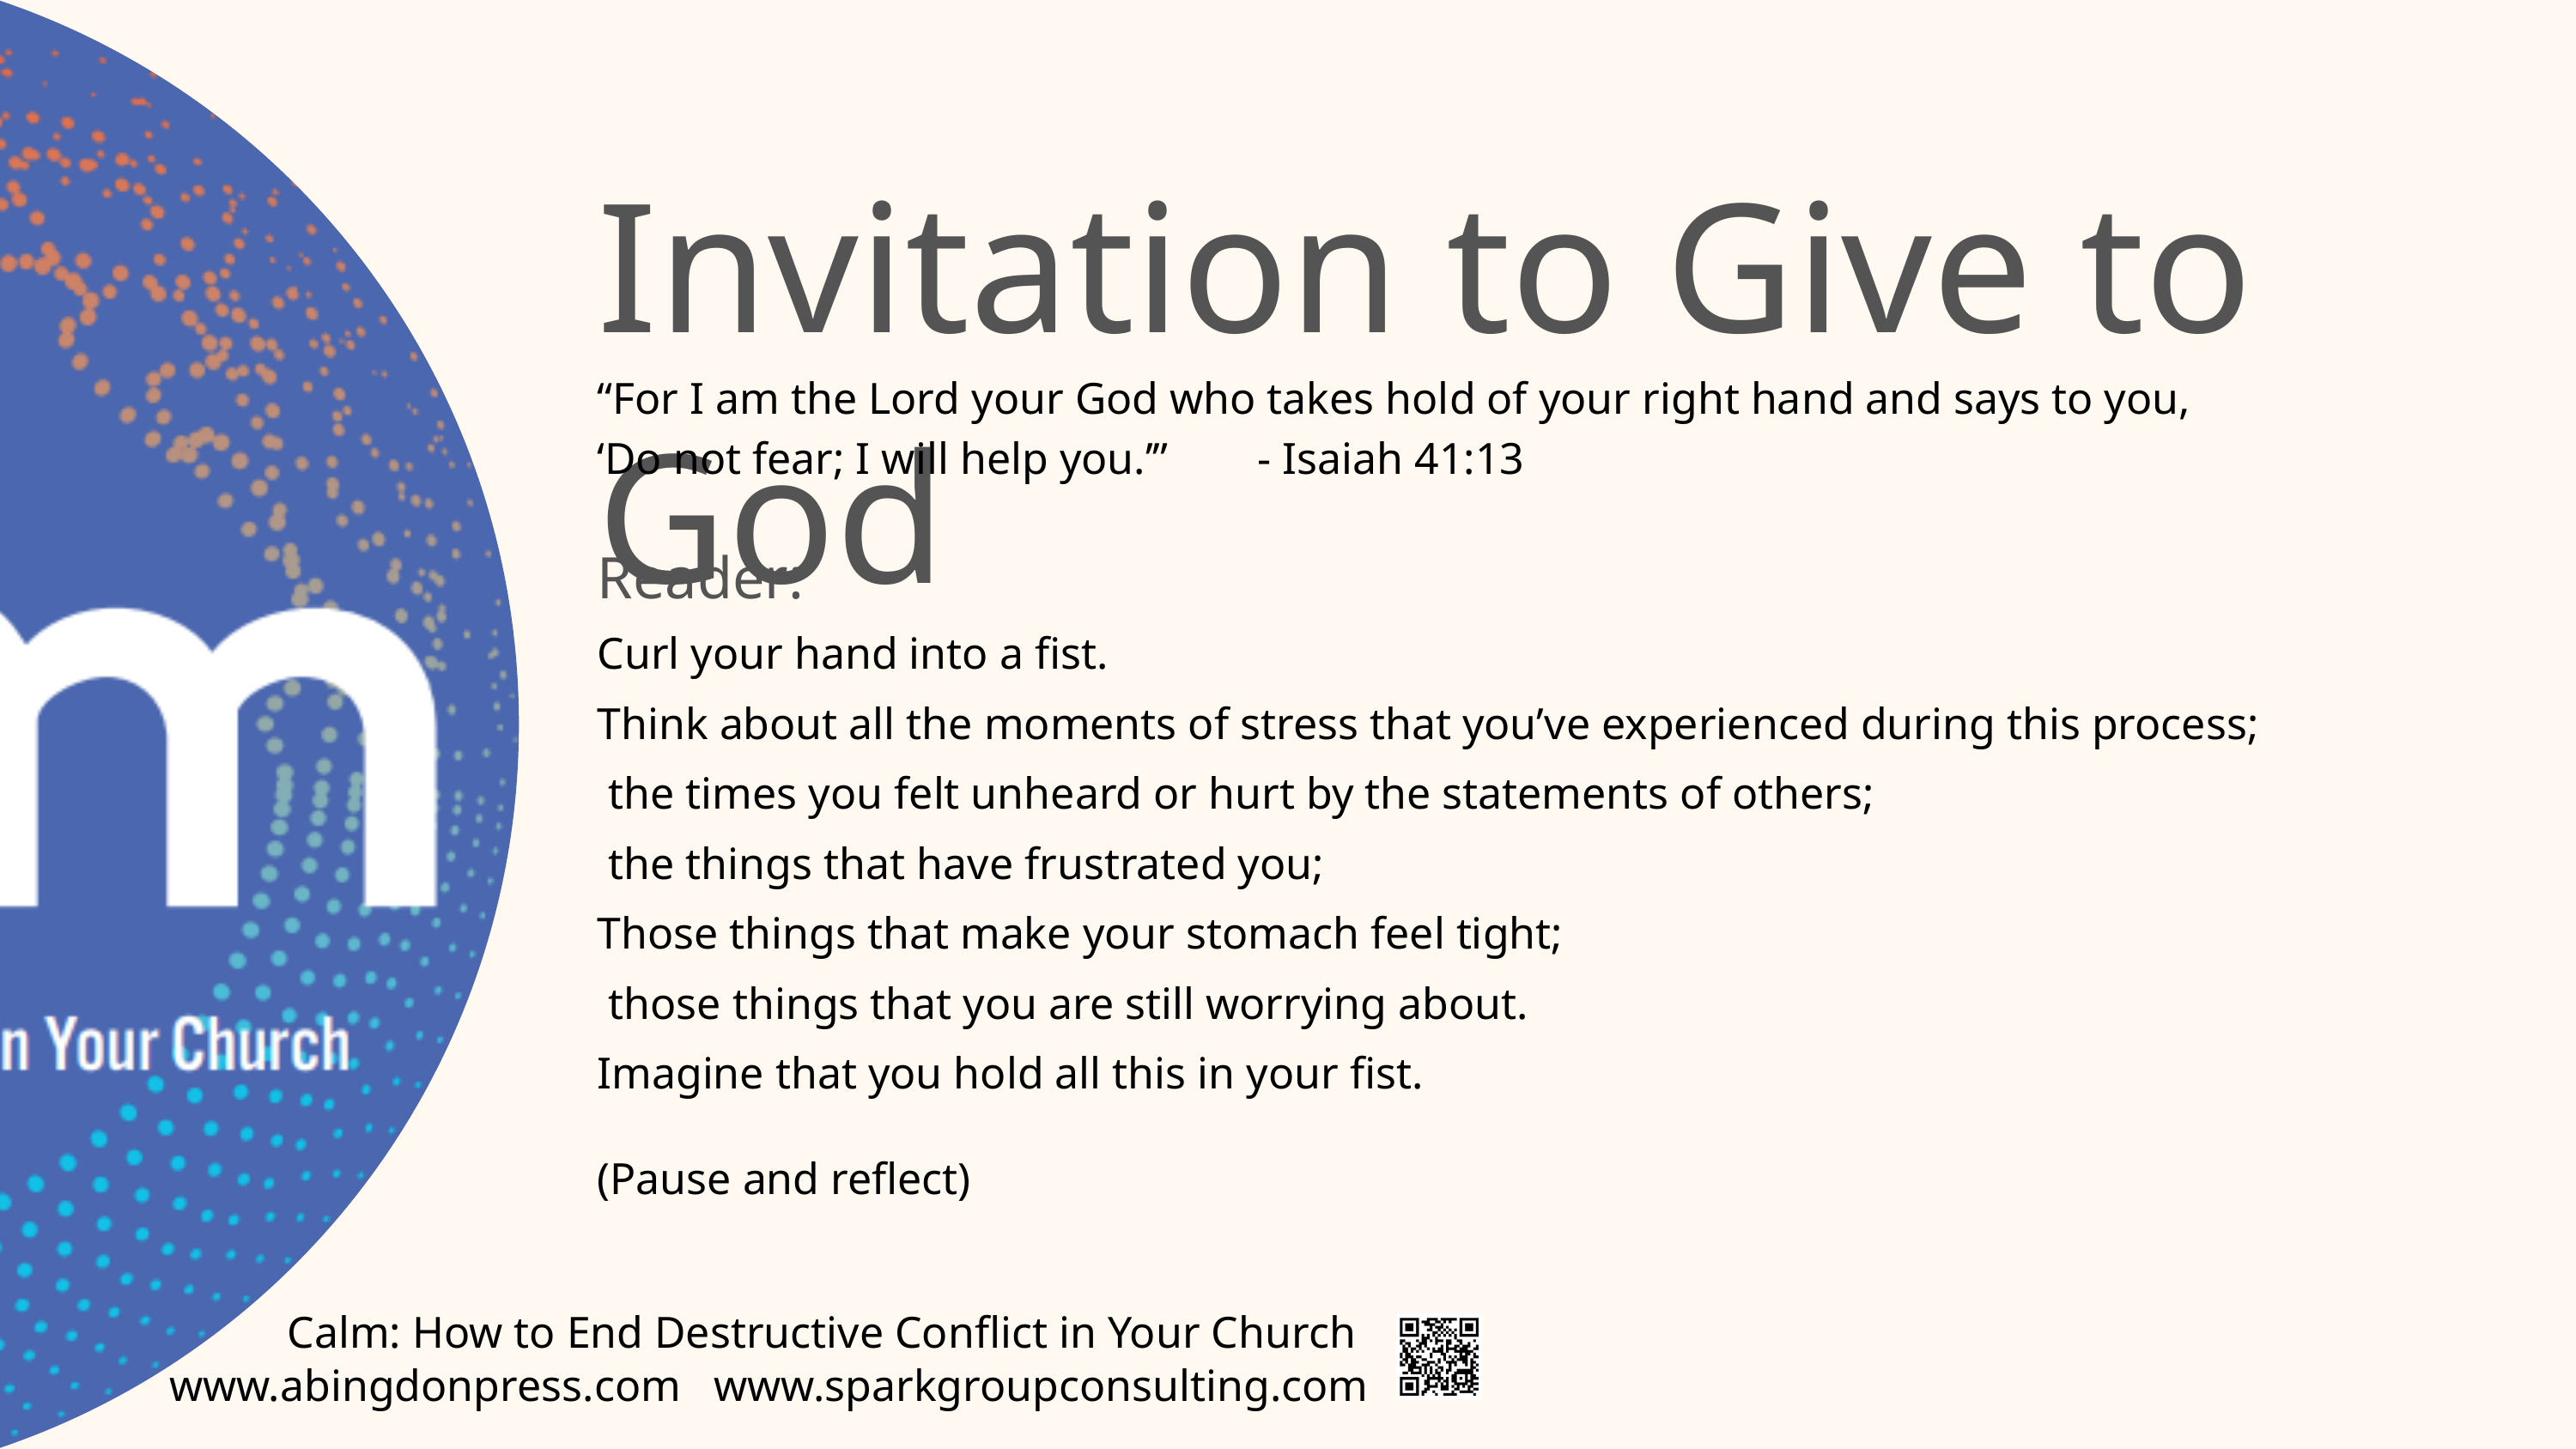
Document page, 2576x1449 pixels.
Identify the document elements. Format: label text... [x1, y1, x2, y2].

text_box www.sparkgroupconsulting.com [714, 1357, 1418, 1410]
text_box Reader: [597, 543, 1606, 608]
text_box www.abingdonpress.com [524, 1357, 714, 1410]
text_box Invitation to Give to God [597, 118, 2522, 619]
text_box [1418, 1313, 1483, 1400]
text_box Curl your hand into a fist. Think about all the moments of stress that you’ve experienced during this process; the times you felt unheard or hurt by the statements of others; the things that have frustrated you; Those things that make your stomach feel tight; those things that you are still worrying about. Imagine that you hold all this in your fist. (Pause and reflect) [597, 608, 2432, 1273]
text_box Calm: How to End Destructive Conflict in Your Church [524, 1296, 1475, 1357]
text_box “For I am the Lord your God who takes hold of your right hand and says to you, ‘Do not fear; I will help you.’” - Isaiah 41:13 [597, 362, 2230, 543]
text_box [0, 0, 519, 1449]
